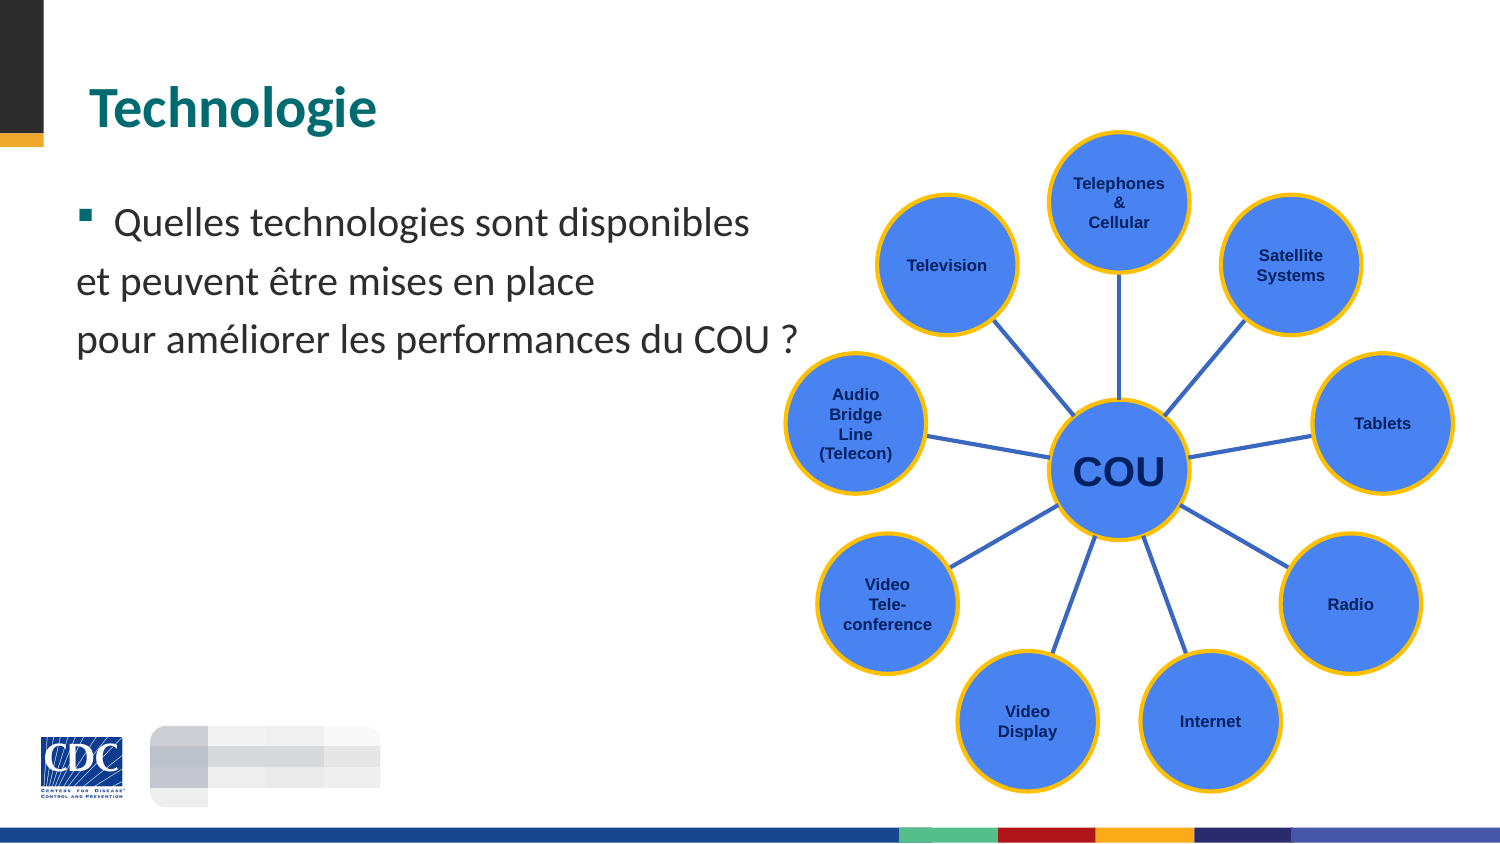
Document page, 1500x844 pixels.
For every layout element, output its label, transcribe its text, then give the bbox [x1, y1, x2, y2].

list Quelles technologies sont disponibles et peuvent être mises en place pour améliorer les performances du COU ? [61, 187, 764, 736]
title Technologie [75, 33, 1425, 147]
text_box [769, 129, 1469, 795]
picture [41, 737, 125, 798]
